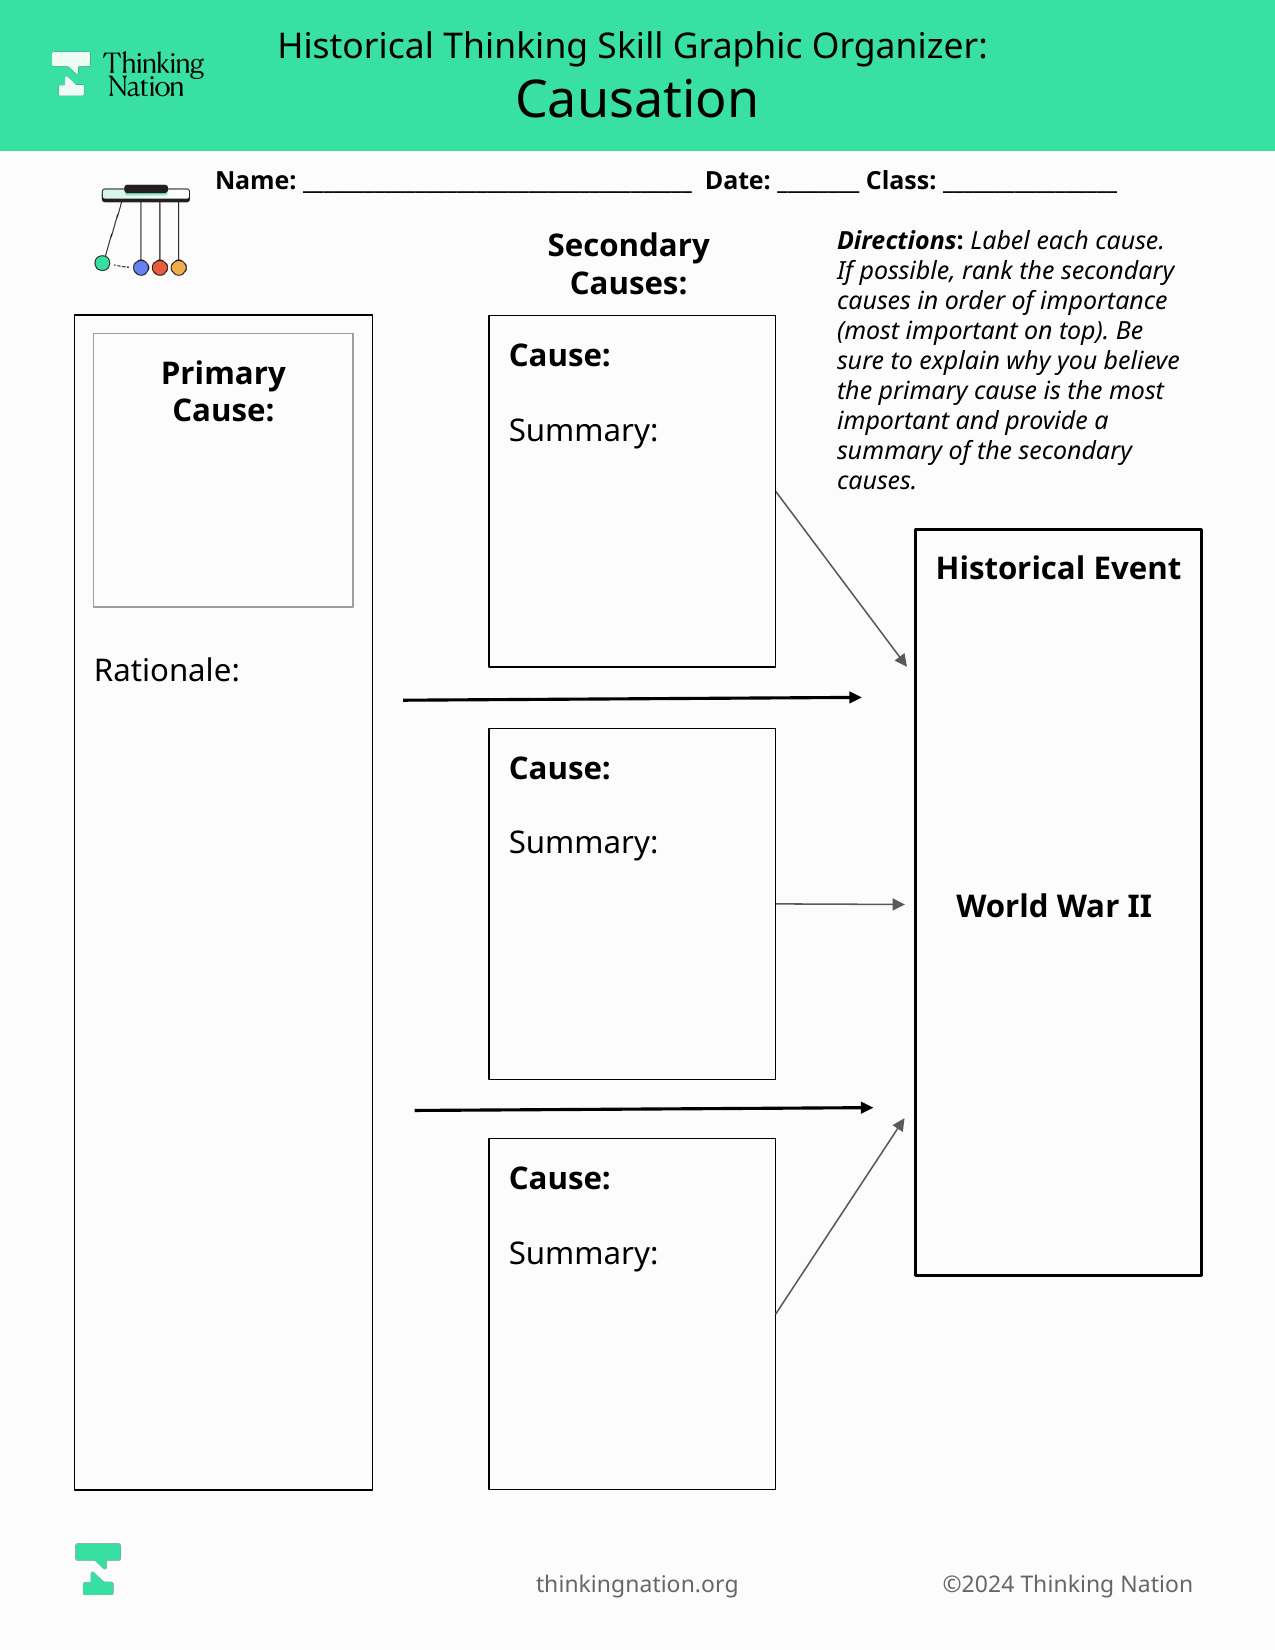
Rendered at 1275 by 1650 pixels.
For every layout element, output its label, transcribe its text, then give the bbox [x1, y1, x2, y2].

picture [62, 1533, 134, 1605]
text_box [775, 1117, 905, 1315]
text_box Historical Event World War II [915, 529, 1202, 1276]
text_box ©2024 Thinking Nation [907, 1553, 1210, 1605]
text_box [402, 697, 862, 701]
picture [74, 162, 210, 298]
text_box Historical Thinking Skill Graphic Organizer: Causation [0, 0, 1275, 151]
text_box Cause: Summary: [489, 728, 776, 1080]
picture [35, 37, 210, 110]
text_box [414, 1107, 874, 1111]
text_box thinkingnation.org [486, 1553, 789, 1605]
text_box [775, 491, 908, 668]
text_box Name: ______________________________________ Date: ________ Class: _________________ [199, 150, 1239, 210]
text_box Directions: Label each cause. If possible, rank the secondary causes in order of importance (most important on top). Be sure to explain why you believe the primary cause is the most important and provide a summary of the secondary causes. [817, 222, 1201, 496]
text_box Primary Cause: [93, 333, 354, 607]
text_box Rationale: [74, 315, 373, 1490]
text_box Cause: Summary: [489, 1138, 776, 1490]
text_box Secondary Causes: [469, 210, 789, 311]
text_box Cause: Summary: [489, 315, 776, 667]
